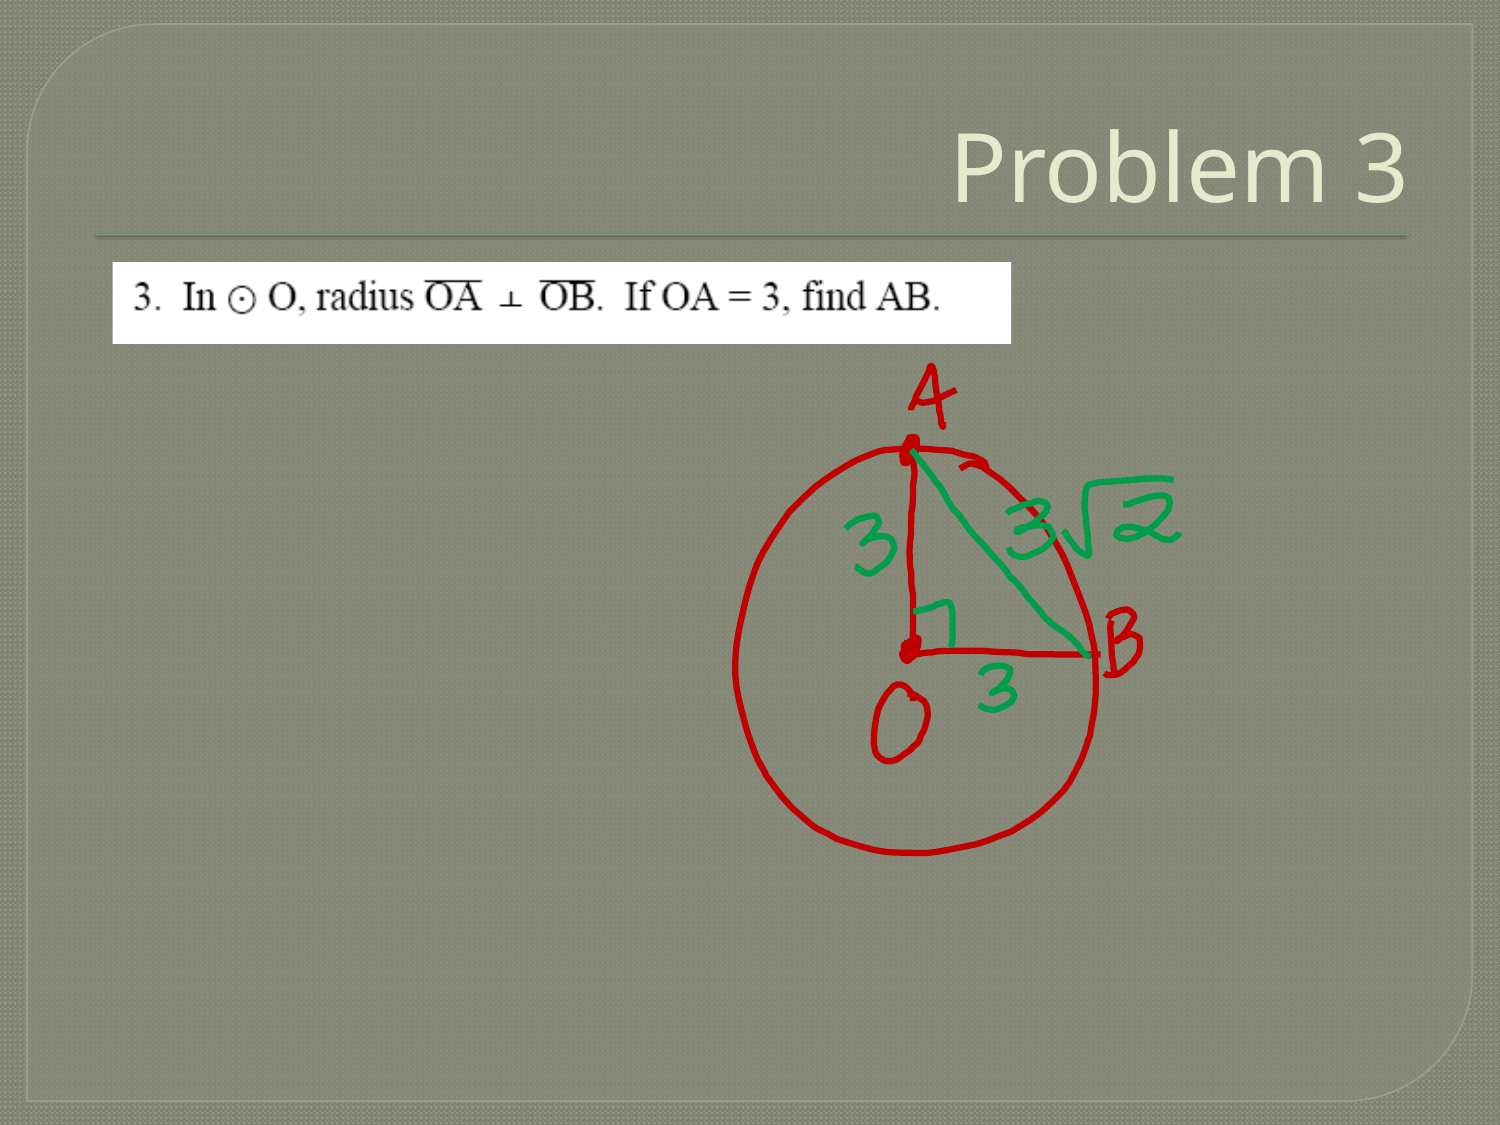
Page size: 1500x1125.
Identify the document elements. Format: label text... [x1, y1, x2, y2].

text_box [910, 365, 944, 428]
text_box [901, 639, 914, 662]
text_box [901, 436, 918, 464]
text_box [1115, 494, 1181, 541]
text_box [1103, 608, 1141, 676]
text_box [845, 514, 895, 575]
text_box [912, 636, 920, 653]
text_box [1062, 477, 1174, 557]
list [112, 262, 1012, 344]
text_box [910, 449, 1092, 657]
text_box [908, 461, 916, 653]
text_box [978, 664, 1015, 711]
title Problem 3 [75, 41, 1425, 230]
text_box [916, 389, 957, 404]
text_box [734, 447, 1097, 854]
text_box [908, 649, 1085, 657]
text_box [913, 601, 954, 648]
text_box [1006, 500, 1055, 558]
text_box [873, 683, 929, 762]
